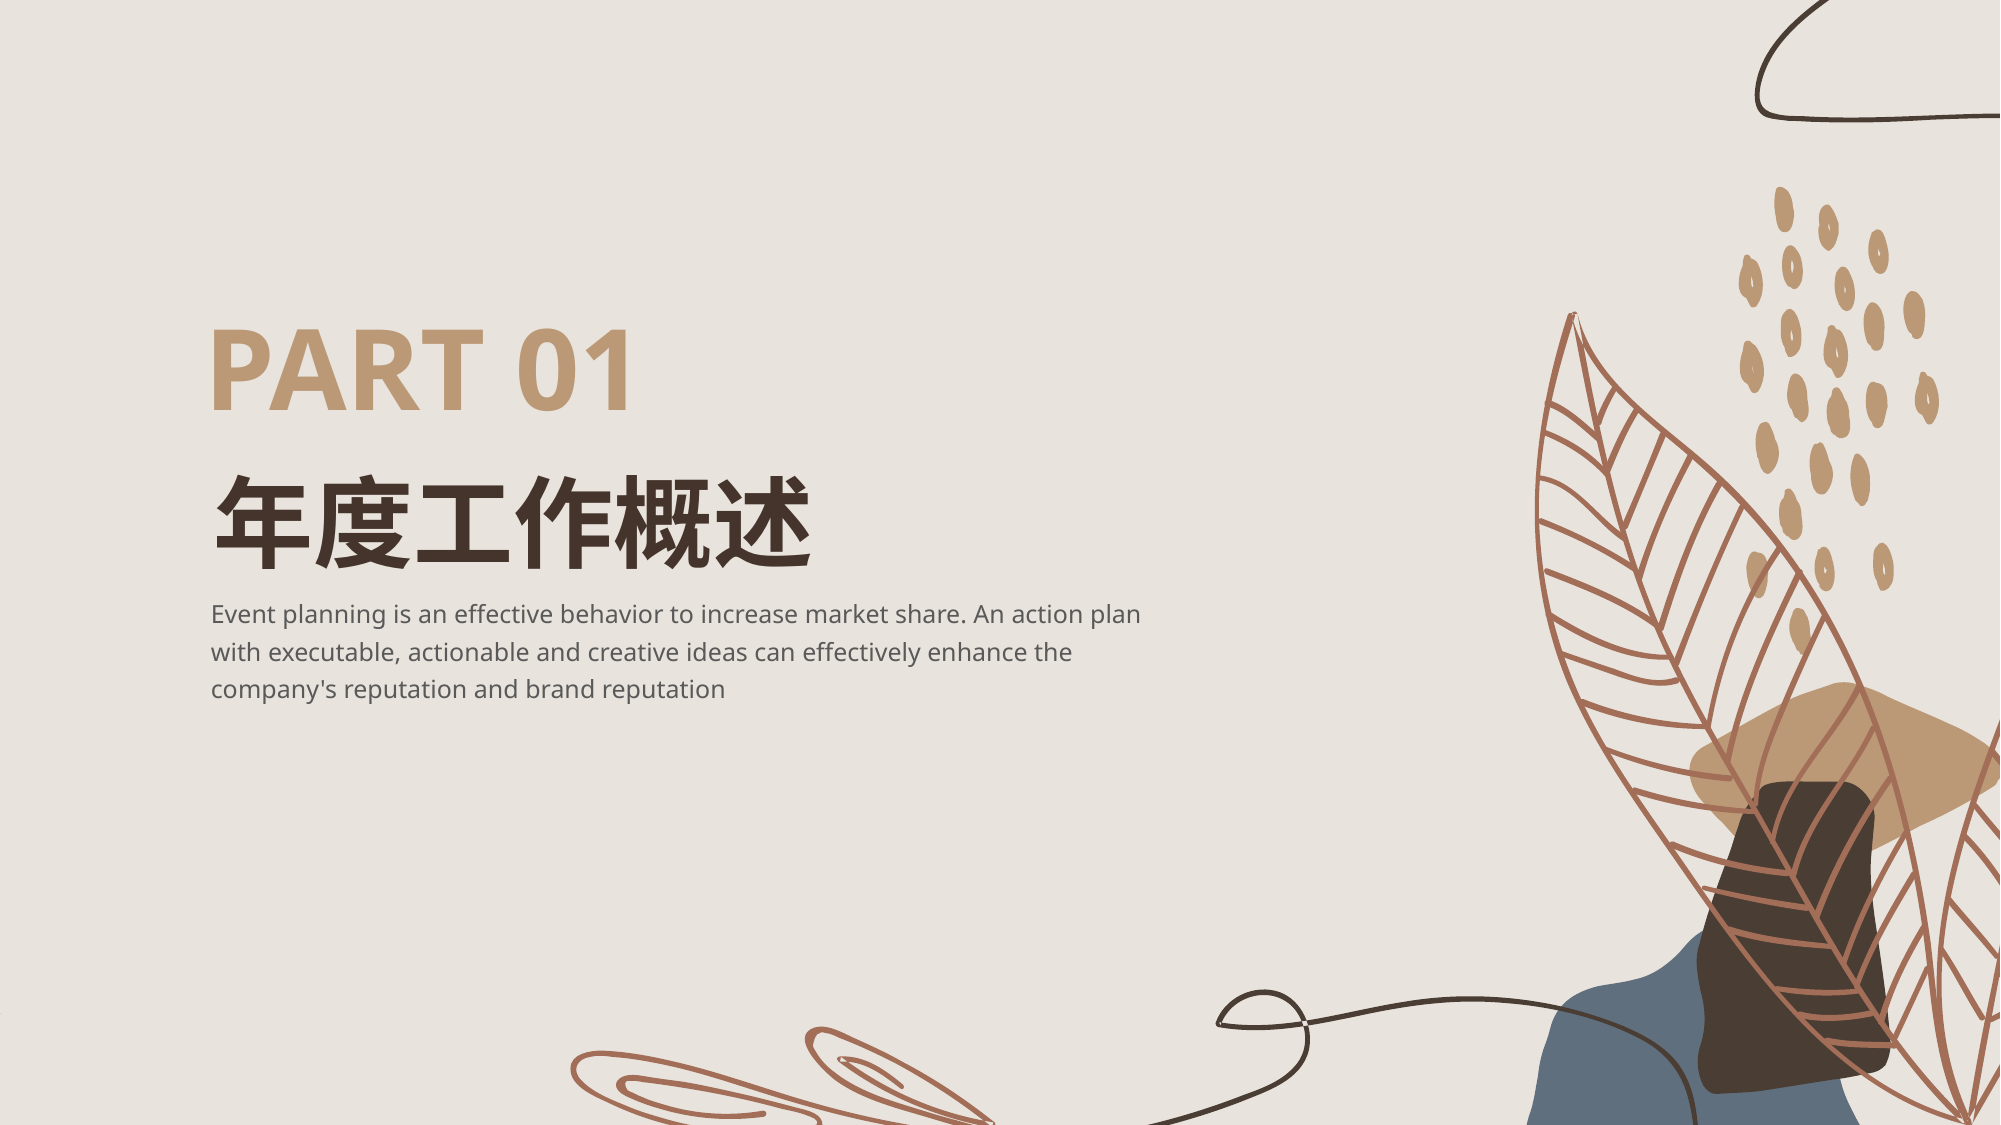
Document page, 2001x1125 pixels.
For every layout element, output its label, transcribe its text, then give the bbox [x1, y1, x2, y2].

text_box [1813, 775, 1894, 920]
text_box [1701, 885, 1810, 911]
text_box [1753, 613, 1828, 807]
text_box [1868, 229, 1889, 275]
text_box [1960, 832, 2000, 886]
text_box [1731, 703, 1781, 797]
text_box [1545, 311, 1619, 436]
text_box [1605, 476, 1628, 536]
text_box [1755, 421, 1779, 475]
text_box [1781, 992, 1868, 1014]
text_box [1746, 551, 1767, 590]
text_box [1561, 931, 1860, 1125]
text_box [1776, 781, 1837, 868]
text_box [1865, 381, 1888, 429]
text_box [1914, 371, 1939, 425]
text_box [570, 1050, 910, 1125]
text_box [1557, 651, 1680, 686]
text_box [1711, 811, 1742, 836]
text_box [1780, 308, 1802, 357]
text_box [1938, 945, 1986, 1021]
text_box [1724, 763, 1771, 842]
text_box [1892, 965, 1931, 1041]
text_box [1725, 926, 1836, 950]
text_box [1818, 204, 1839, 251]
text_box [1659, 480, 1723, 629]
text_box [1807, 1017, 1891, 1042]
text_box [1823, 325, 1849, 379]
text_box [1814, 546, 1835, 592]
text_box [1864, 686, 1989, 831]
text_box [1603, 746, 1733, 782]
text_box [1796, 1010, 1875, 1021]
text_box [1739, 340, 1764, 394]
text_box [1847, 901, 1877, 977]
text_box [1872, 784, 1903, 851]
text_box [1757, 781, 1793, 832]
text_box [1796, 781, 1871, 908]
text_box [1993, 970, 2000, 979]
text_box [1631, 787, 1756, 814]
text_box [1834, 266, 1855, 312]
text_box [1820, 810, 1875, 956]
text_box [1636, 453, 1694, 581]
text_box [1854, 871, 1917, 988]
text_box [1770, 683, 1863, 845]
text_box [1597, 440, 1608, 467]
text_box [1534, 479, 1552, 613]
text_box [1789, 607, 1811, 655]
text_box [1903, 290, 1926, 339]
text_box [1826, 387, 1851, 439]
text_box [1960, 751, 1992, 834]
text_box Event planning is an effective behavior to increase market share. An action plan with executable, actionable and creative ideas can effectively enhance the company's reputation and brand reputation [196, 583, 1181, 711]
text_box [1994, 944, 2000, 973]
text_box [1761, 682, 1856, 786]
text_box [1936, 950, 2000, 1125]
text_box [1790, 725, 1877, 878]
text_box [1834, 1046, 1891, 1074]
text_box [1861, 944, 1886, 1013]
text_box [1605, 407, 1639, 473]
text_box [1979, 758, 2000, 796]
text_box [1545, 611, 1674, 660]
text_box [1535, 405, 1551, 476]
text_box [1779, 488, 1803, 540]
text_box [1711, 894, 1826, 943]
text_box [1544, 399, 1603, 443]
text_box [1774, 186, 1795, 233]
text_box [1541, 429, 1611, 479]
text_box [1726, 831, 1972, 1125]
text_box [1754, 0, 2000, 123]
text_box [1147, 989, 1698, 1125]
text_box [1718, 731, 1731, 752]
text_box [1673, 504, 1745, 667]
text_box [1689, 742, 1730, 775]
text_box [1595, 383, 1619, 426]
text_box [1544, 568, 1664, 632]
text_box [1885, 1013, 1890, 1028]
text_box [0, 0, 563, 568]
text_box [1938, 835, 1965, 947]
text_box [1633, 571, 1658, 621]
text_box [1579, 699, 1709, 730]
text_box [1538, 518, 1638, 572]
text_box [1863, 302, 1885, 351]
text_box [1972, 802, 2000, 841]
text_box [1716, 866, 1804, 904]
text_box PART 01 [563, 290, 659, 440]
text_box [1782, 245, 1803, 290]
text_box [1724, 569, 1803, 764]
text_box [1621, 431, 1667, 530]
text_box [1727, 814, 1784, 869]
text_box [1696, 910, 1861, 1094]
text_box [1689, 777, 1748, 808]
text_box [1526, 1011, 1693, 1125]
text_box [1787, 373, 1809, 423]
text_box [1841, 828, 1910, 967]
text_box [1824, 1037, 1899, 1049]
text_box [1801, 694, 1872, 781]
text_box [1535, 475, 1628, 542]
text_box [1877, 922, 1928, 1026]
text_box [1669, 841, 1791, 877]
text_box [1705, 544, 1783, 732]
text_box [1873, 542, 1894, 591]
text_box [1546, 617, 1728, 931]
text_box [1850, 453, 1871, 507]
text_box [1774, 986, 1863, 996]
text_box [1800, 573, 1910, 830]
text_box [1617, 386, 1801, 573]
text_box [1738, 254, 1763, 308]
text_box [1945, 896, 1999, 959]
text_box [1988, 719, 2000, 750]
text_box [1988, 747, 2000, 766]
text_box [804, 1026, 996, 1125]
text_box 年度工作概述 [199, 452, 829, 588]
text_box [1987, 1011, 2000, 1023]
text_box [1755, 572, 1769, 599]
text_box [1809, 442, 1833, 495]
text_box [1846, 733, 1889, 800]
